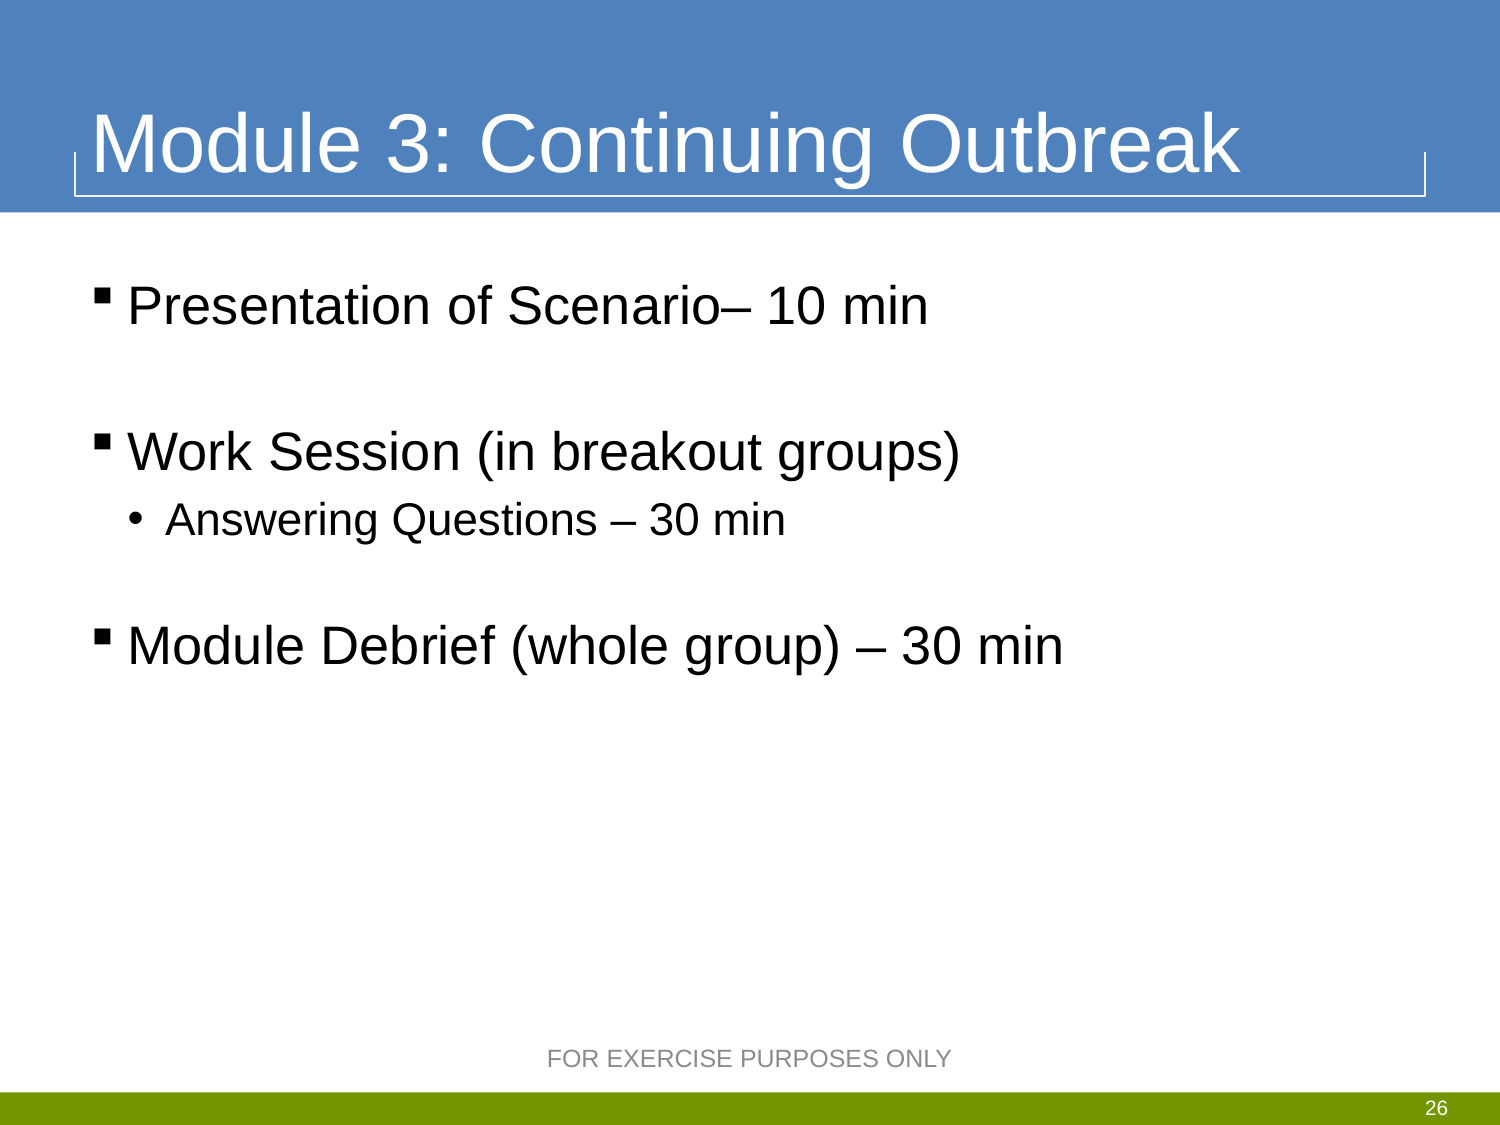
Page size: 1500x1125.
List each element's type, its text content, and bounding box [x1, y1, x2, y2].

title Module 3: Continuing Outbreak [74, 44, 1426, 233]
footer FOR EXERCISE PURPOSES ONLY [512, 1042, 988, 1103]
list Presentation of Scenario– 10 min Work Session (in breakout groups) Answering Questions – 30 min Module Debrief (whole group) – 30 min [74, 262, 1426, 1006]
